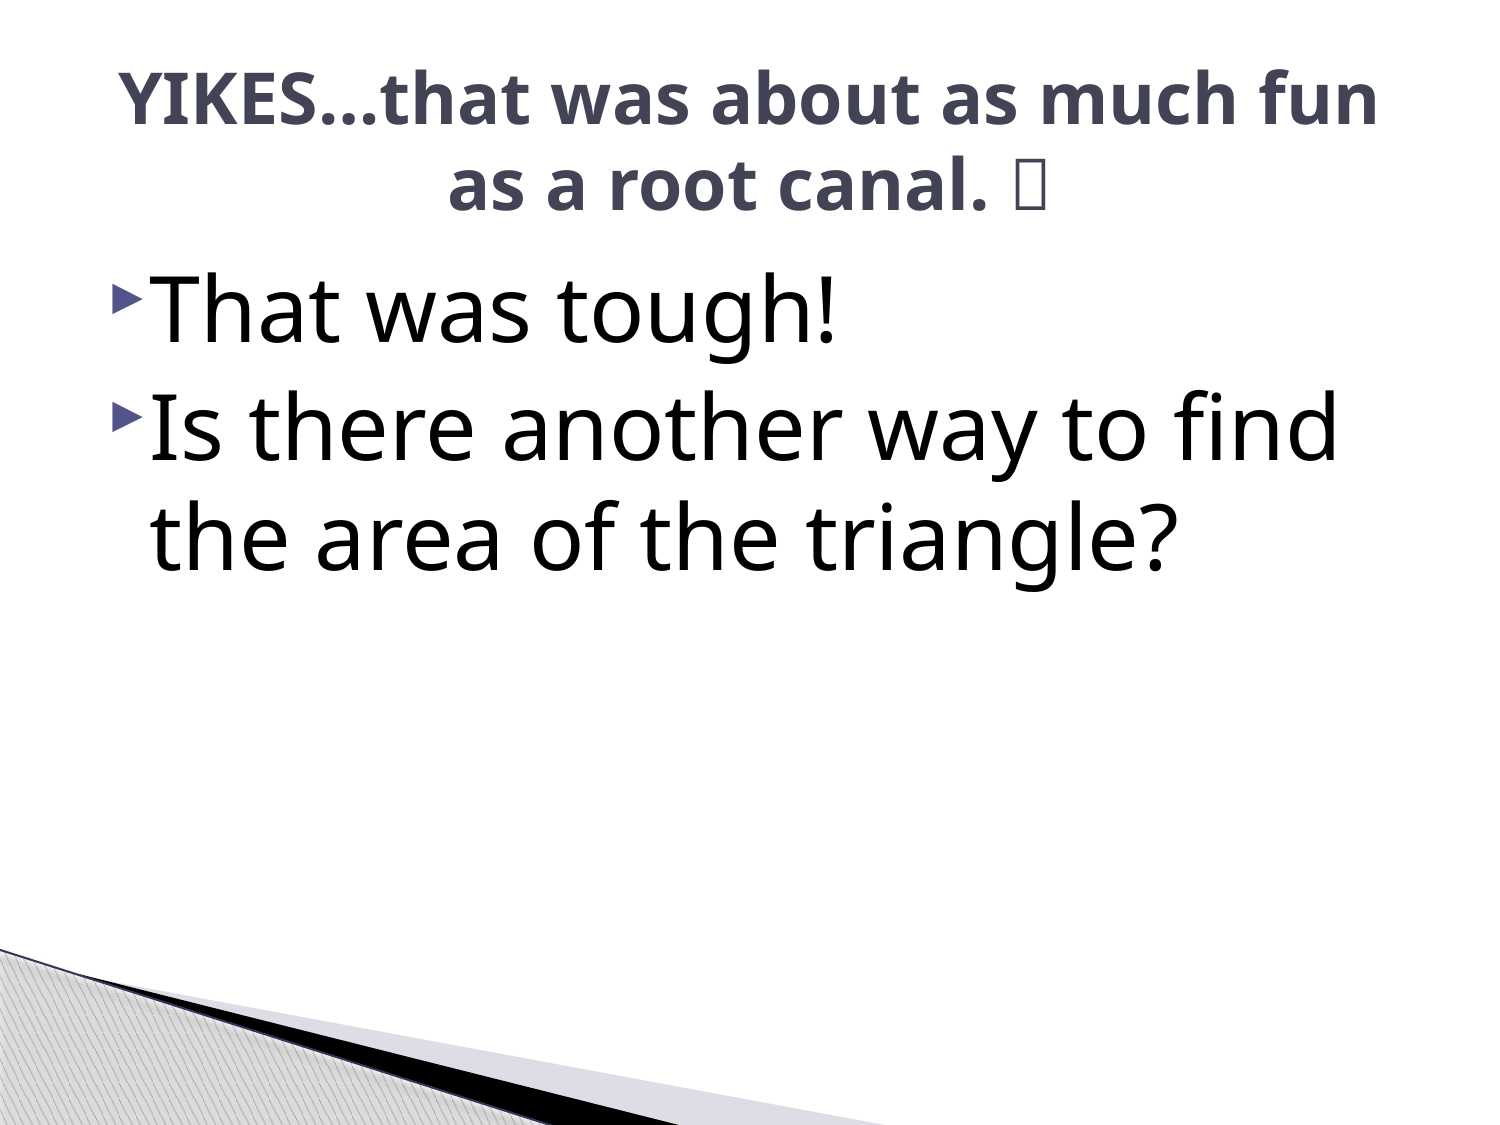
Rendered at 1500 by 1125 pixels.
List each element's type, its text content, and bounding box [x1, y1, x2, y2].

list That was tough! Is there another way to find the area of the triangle? [75, 243, 1425, 986]
title YIKES…that was about as much fun as a root canal.  [75, 45, 1425, 233]
